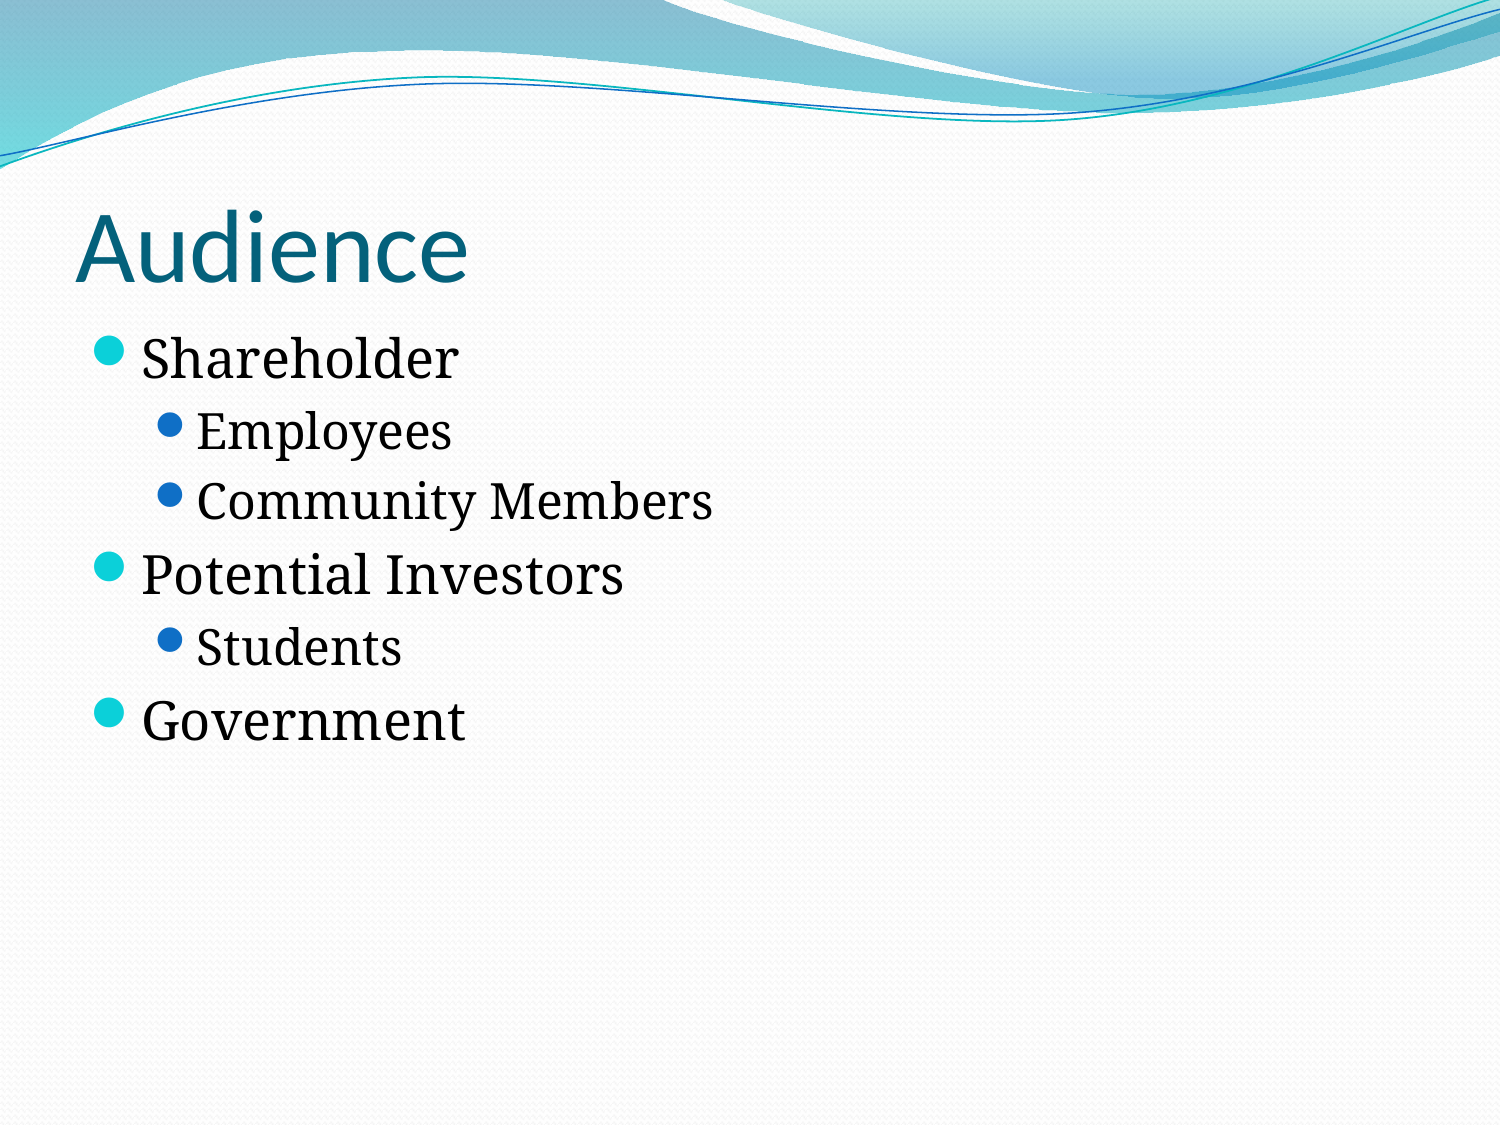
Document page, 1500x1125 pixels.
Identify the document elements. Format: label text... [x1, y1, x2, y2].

list Shareholder Employees Community Members Potential Investors Students Government [75, 317, 1425, 1038]
title Audience [75, 115, 1425, 303]
